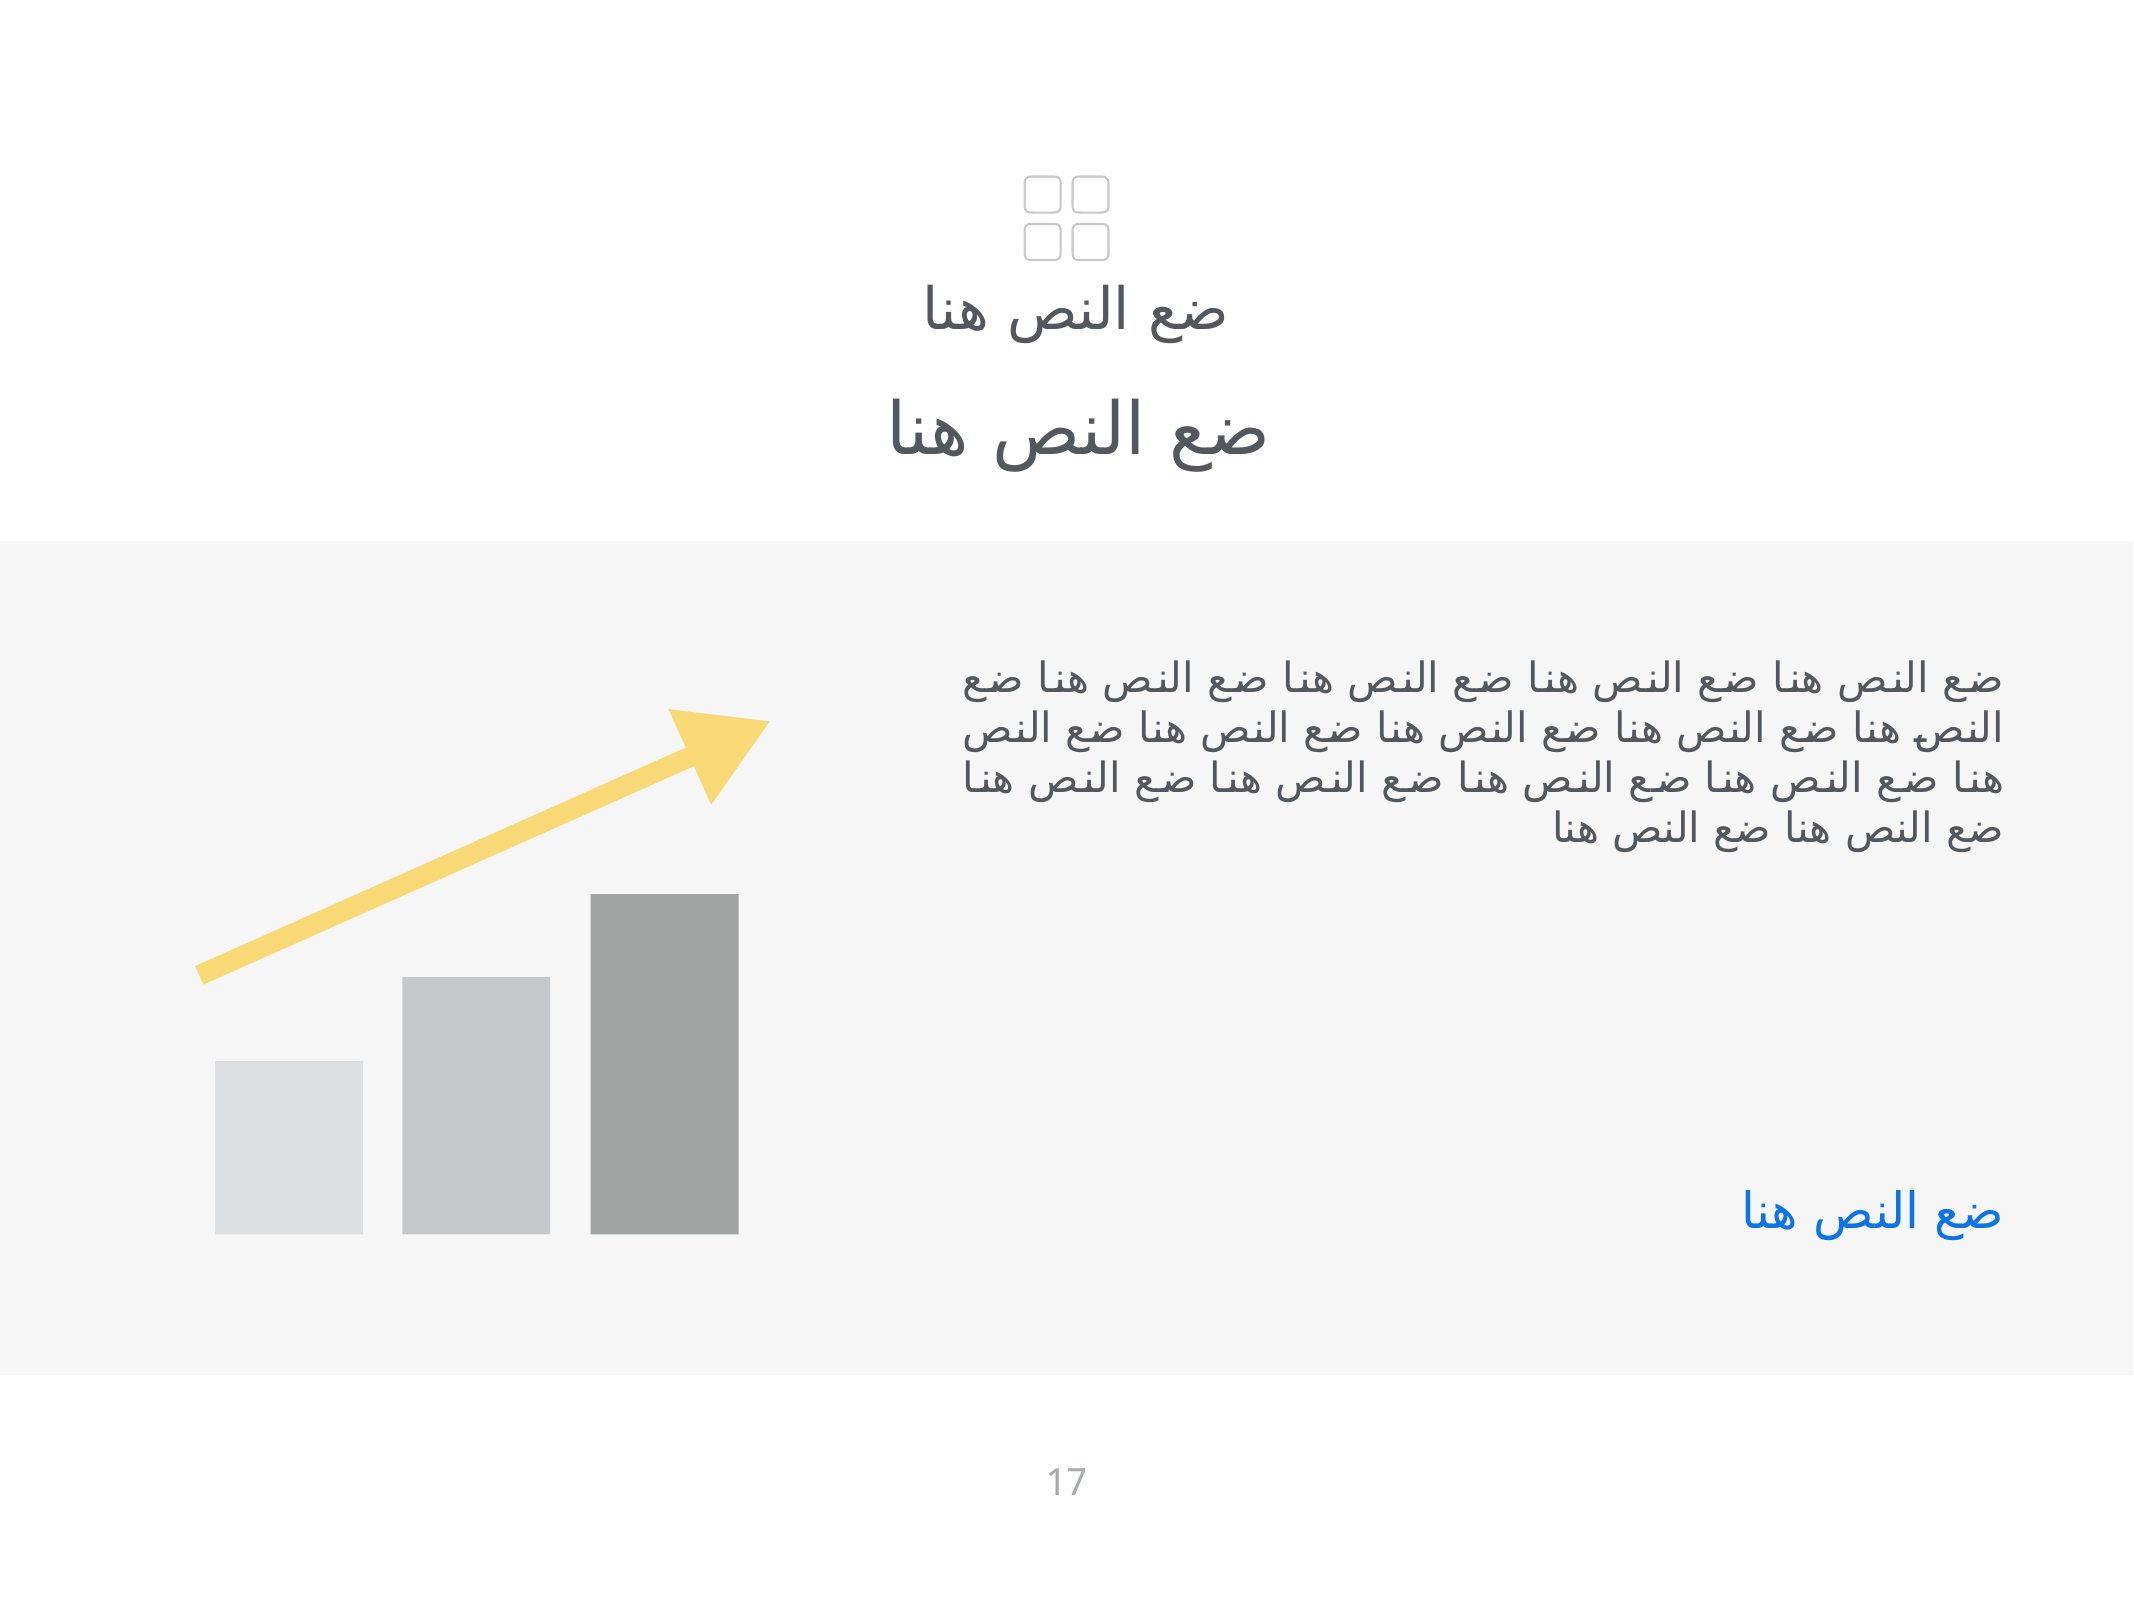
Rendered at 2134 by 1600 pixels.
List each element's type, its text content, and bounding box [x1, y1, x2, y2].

list ضع النص هنا [755, 274, 1378, 338]
title ضع النص هنا [128, 374, 2005, 469]
slide_number 17 [1042, 1457, 1091, 1505]
list ضع النص هنا [961, 1176, 2005, 1242]
list ضع النص هنا ضع النص هنا ضع النص هنا ضع النص هنا ضع النص هنا ضع النص هنا ضع النص هنا ضع النص هنا ضع النص هنا ضع النص هنا ضع النص هنا ضع النص هنا ضع النص هنا ضع النص هنا ضع النص هنا [961, 650, 2005, 1111]
